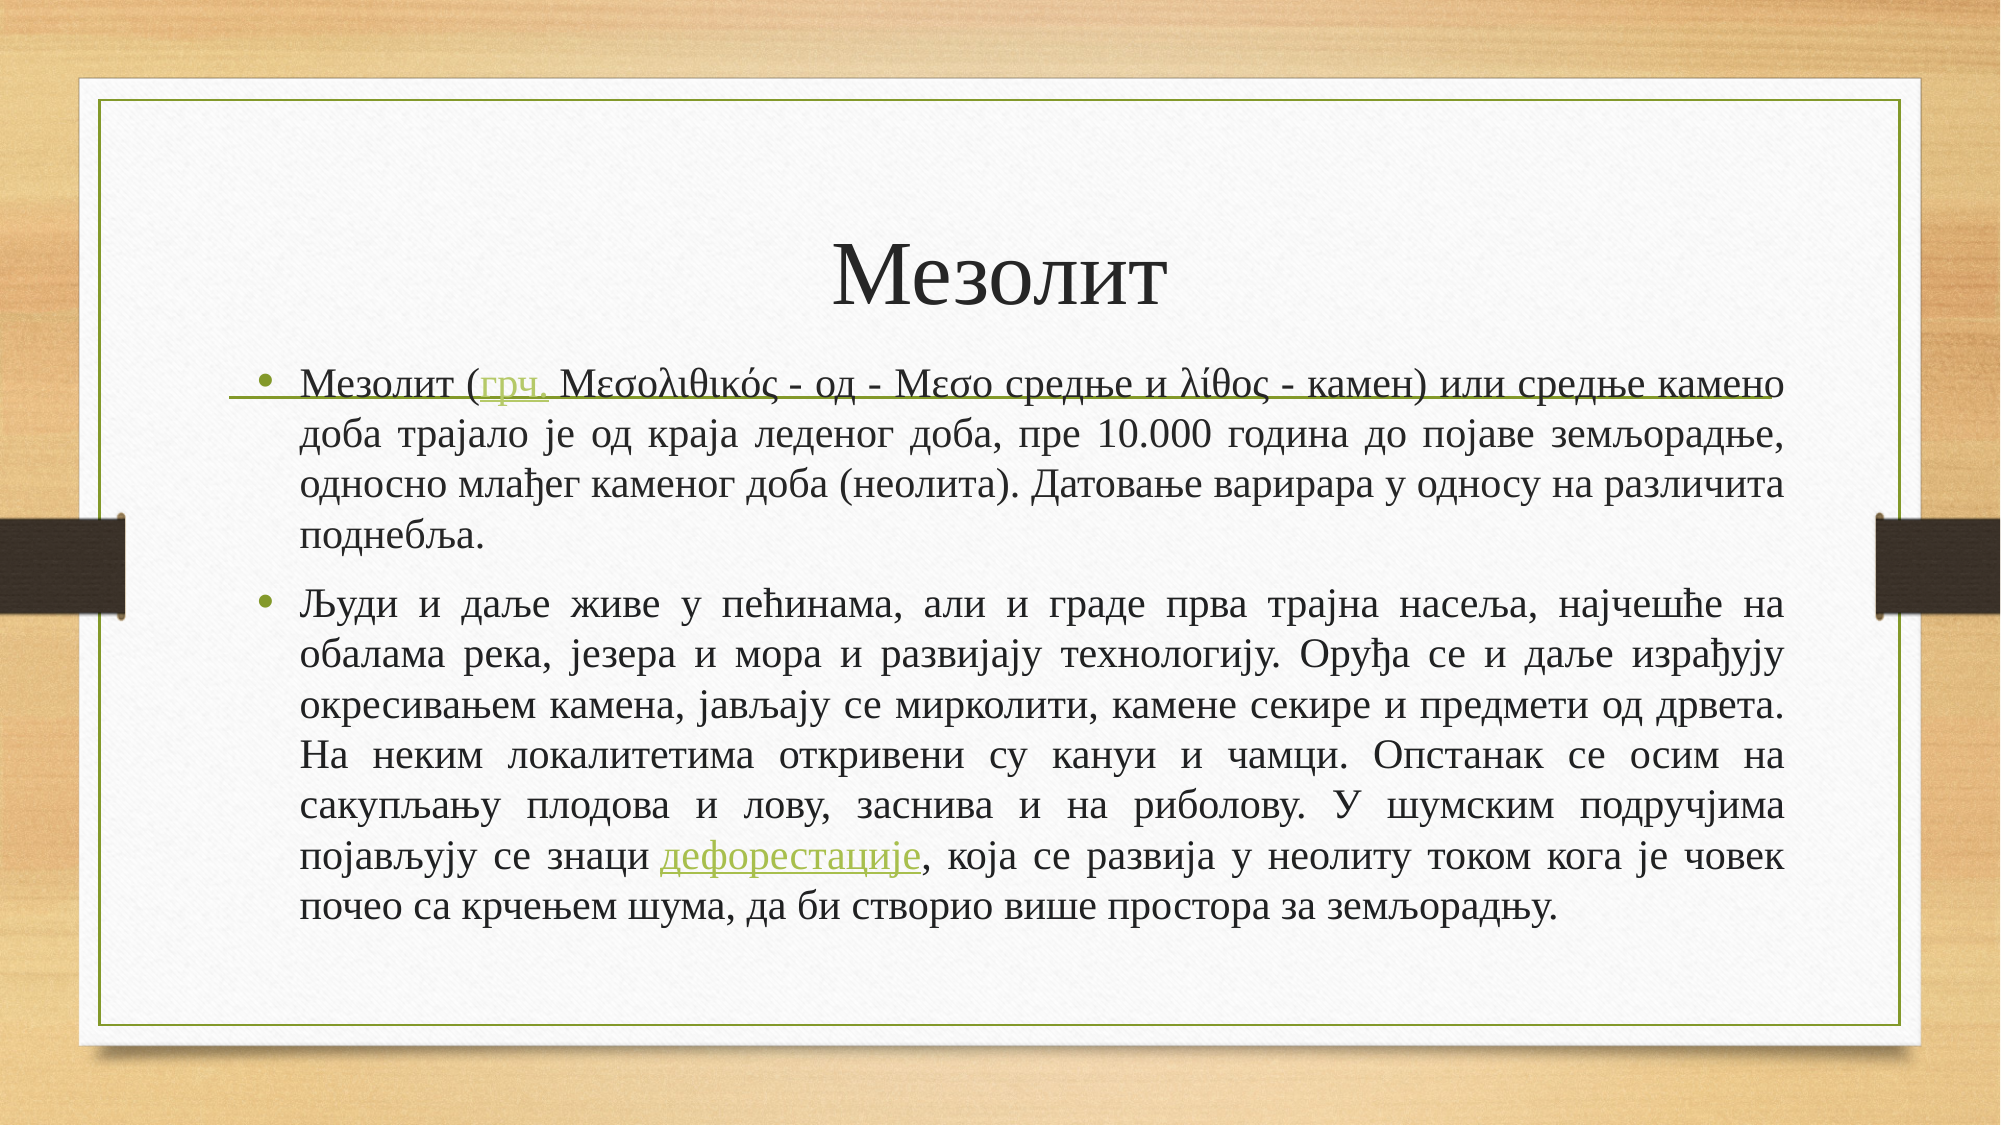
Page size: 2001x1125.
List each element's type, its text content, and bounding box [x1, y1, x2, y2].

picture [0, 0, 2001, 1125]
title Мезолит [212, 161, 1788, 375]
list Мезолит (грч. Μεσολιθικός - од - Μεσο средње и λίθος - камен) или средње камено доба трајало је од краја леденог доба, пре 10.000 година до појаве земљорадње, односно млађег каменог доба (неолита). Датовање варирара у односу на различита поднебља. Људи и даље живе у пећинама, али и граде прва трајна насеља, најчешће на обалама река, језера и мора и развијају технологију. Оруђа се и даље израђују окресивањем камена, јављају се мирколити, камене секире и предмети од дрвета. На неким локалитетима откривени су кануи и чамци. Опстанак се осим на сакупљању плодова и лову, заснива и на риболову. У шумским подручјима појављују се знаци дефорестације, која се развија у неолиту током кога је човек почео са крчењем шума, да би створио више простора за земљорадњу. [242, 347, 1800, 939]
